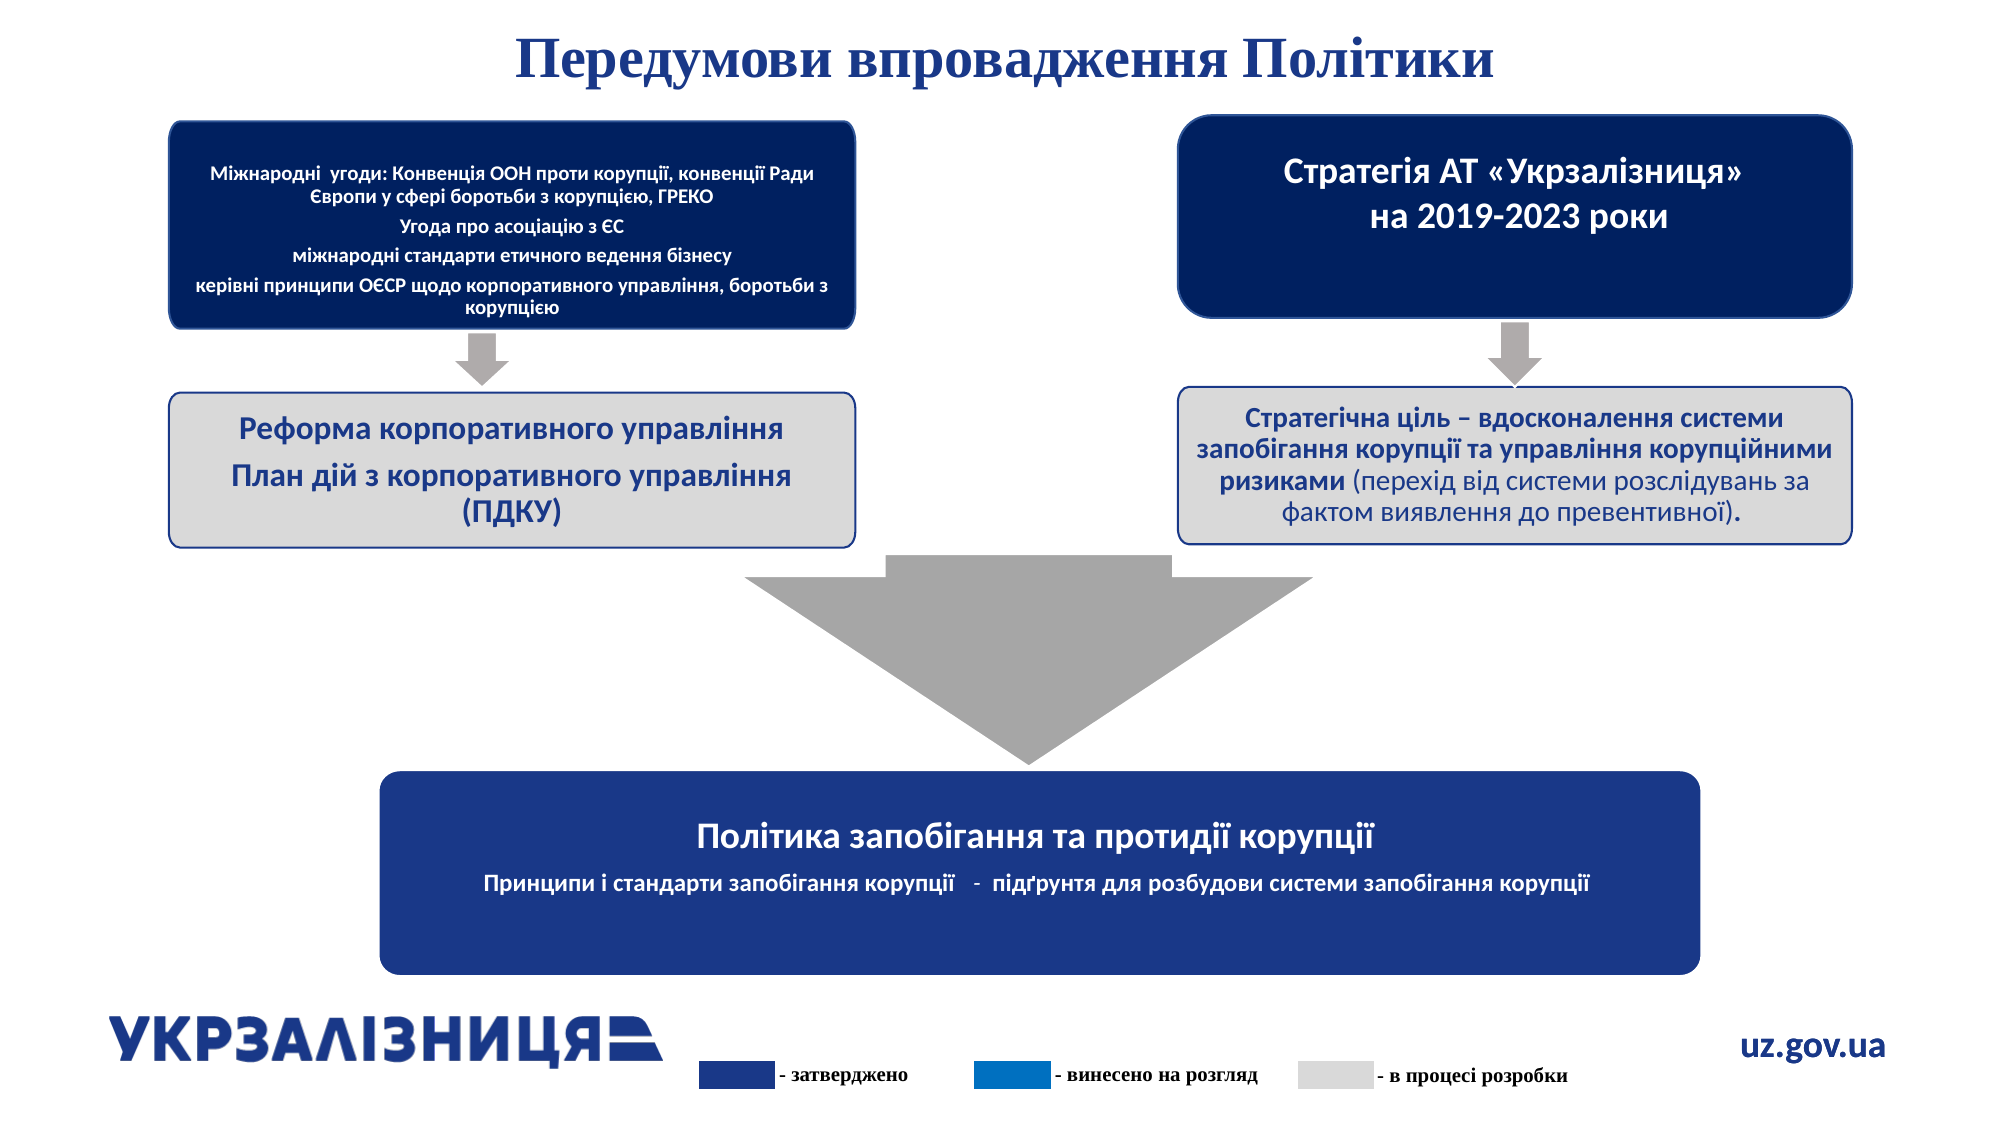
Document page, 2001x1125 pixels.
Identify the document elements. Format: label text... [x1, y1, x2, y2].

text_box Політика запобігання та протидії корупції Принципи і стандарти запобігання корупції - підґрунтя для розбудови системи запобігання корупції [377, 769, 1703, 978]
text_box [697, 1059, 764, 1091]
picture [108, 1015, 663, 1071]
text_box - винесено на розгляд [1040, 1053, 1278, 1093]
text_box Стратегія АТ «Укрзалізниця» на 2019-2023 роки [1176, 114, 1854, 319]
text_box Реформа корпоративного управління План дій з корпоративного управління (ПДКУ) [167, 391, 857, 549]
text_box [1482, 320, 1548, 389]
text_box [736, 553, 1321, 768]
text_box - затверджено [764, 1053, 927, 1093]
text_box - в процесі розробки [1362, 1054, 1748, 1095]
text_box Стратегічна ціль – вдосконалення системи запобігання корупції та управління корупційними ризиками (перехід від системи розслідувань за фактом виявлення до превентивної). [1176, 385, 1854, 546]
title Передумови впровадження Політики [77, 8, 1933, 110]
text_box [1296, 1059, 1362, 1091]
text_box [972, 1059, 1040, 1091]
text_box Міжнародні угоди: Конвенція ООН проти корупції, конвенції Ради Європи у сфері боротьби з корупцією, ГРЕКО Угода про асоціацію з ЄС міжнародні стандарти етичного ведення бізнесу керівні принципи ОЄСР щодо корпоративного управління, боротьби з корупцією [167, 120, 857, 330]
text_box [449, 331, 515, 389]
